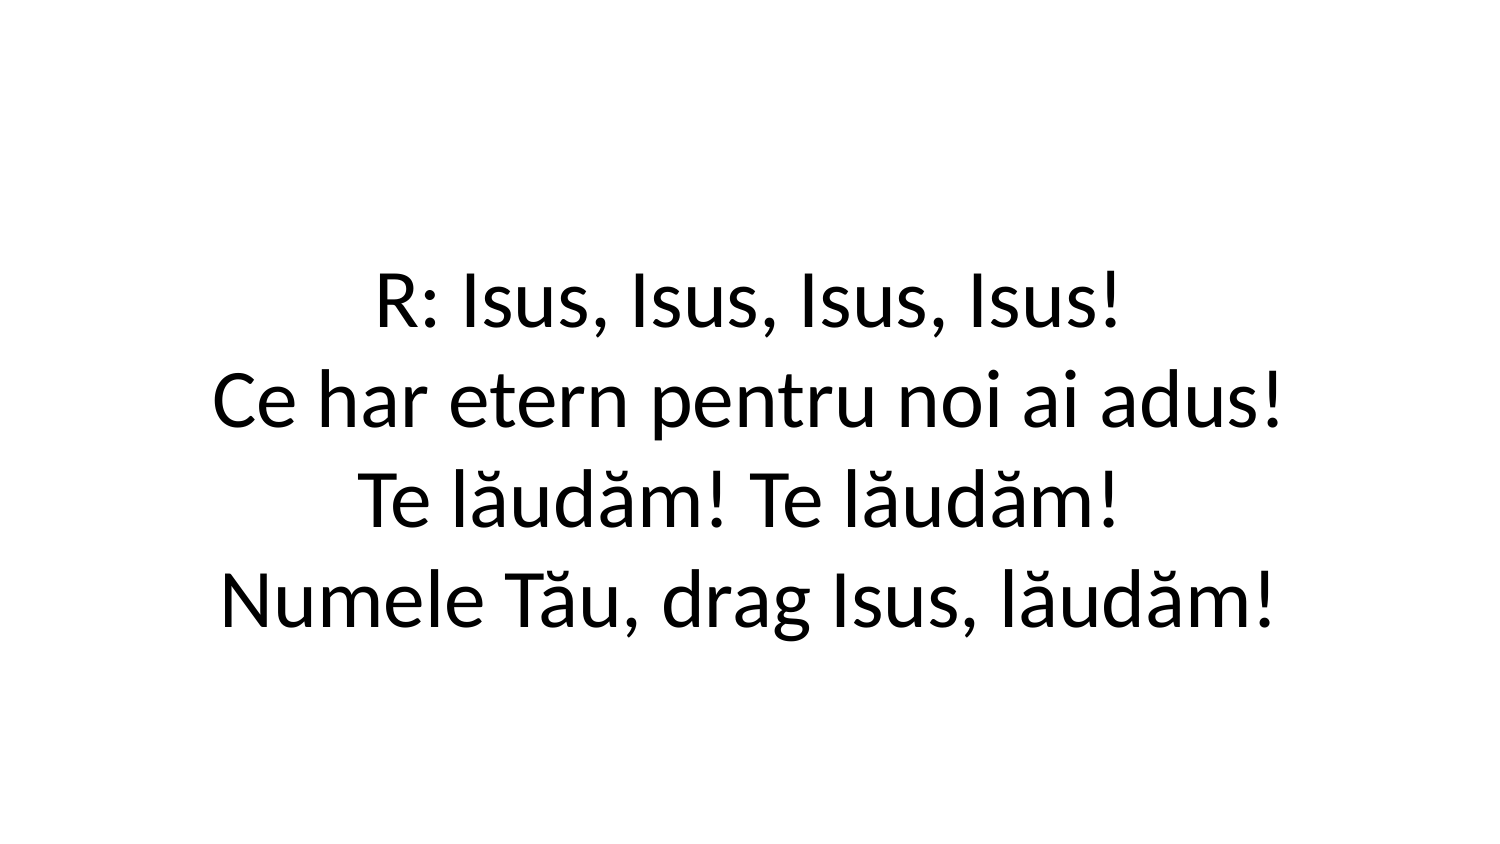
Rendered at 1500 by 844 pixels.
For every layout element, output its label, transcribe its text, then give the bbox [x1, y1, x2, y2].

text_box R: Isus, Isus, Isus, Isus! Ce har etern pentru noi ai adus! Te lăudăm! Te lăudăm! Numele Tău, drag Isus, lăudăm! [197, 192, 1303, 652]
